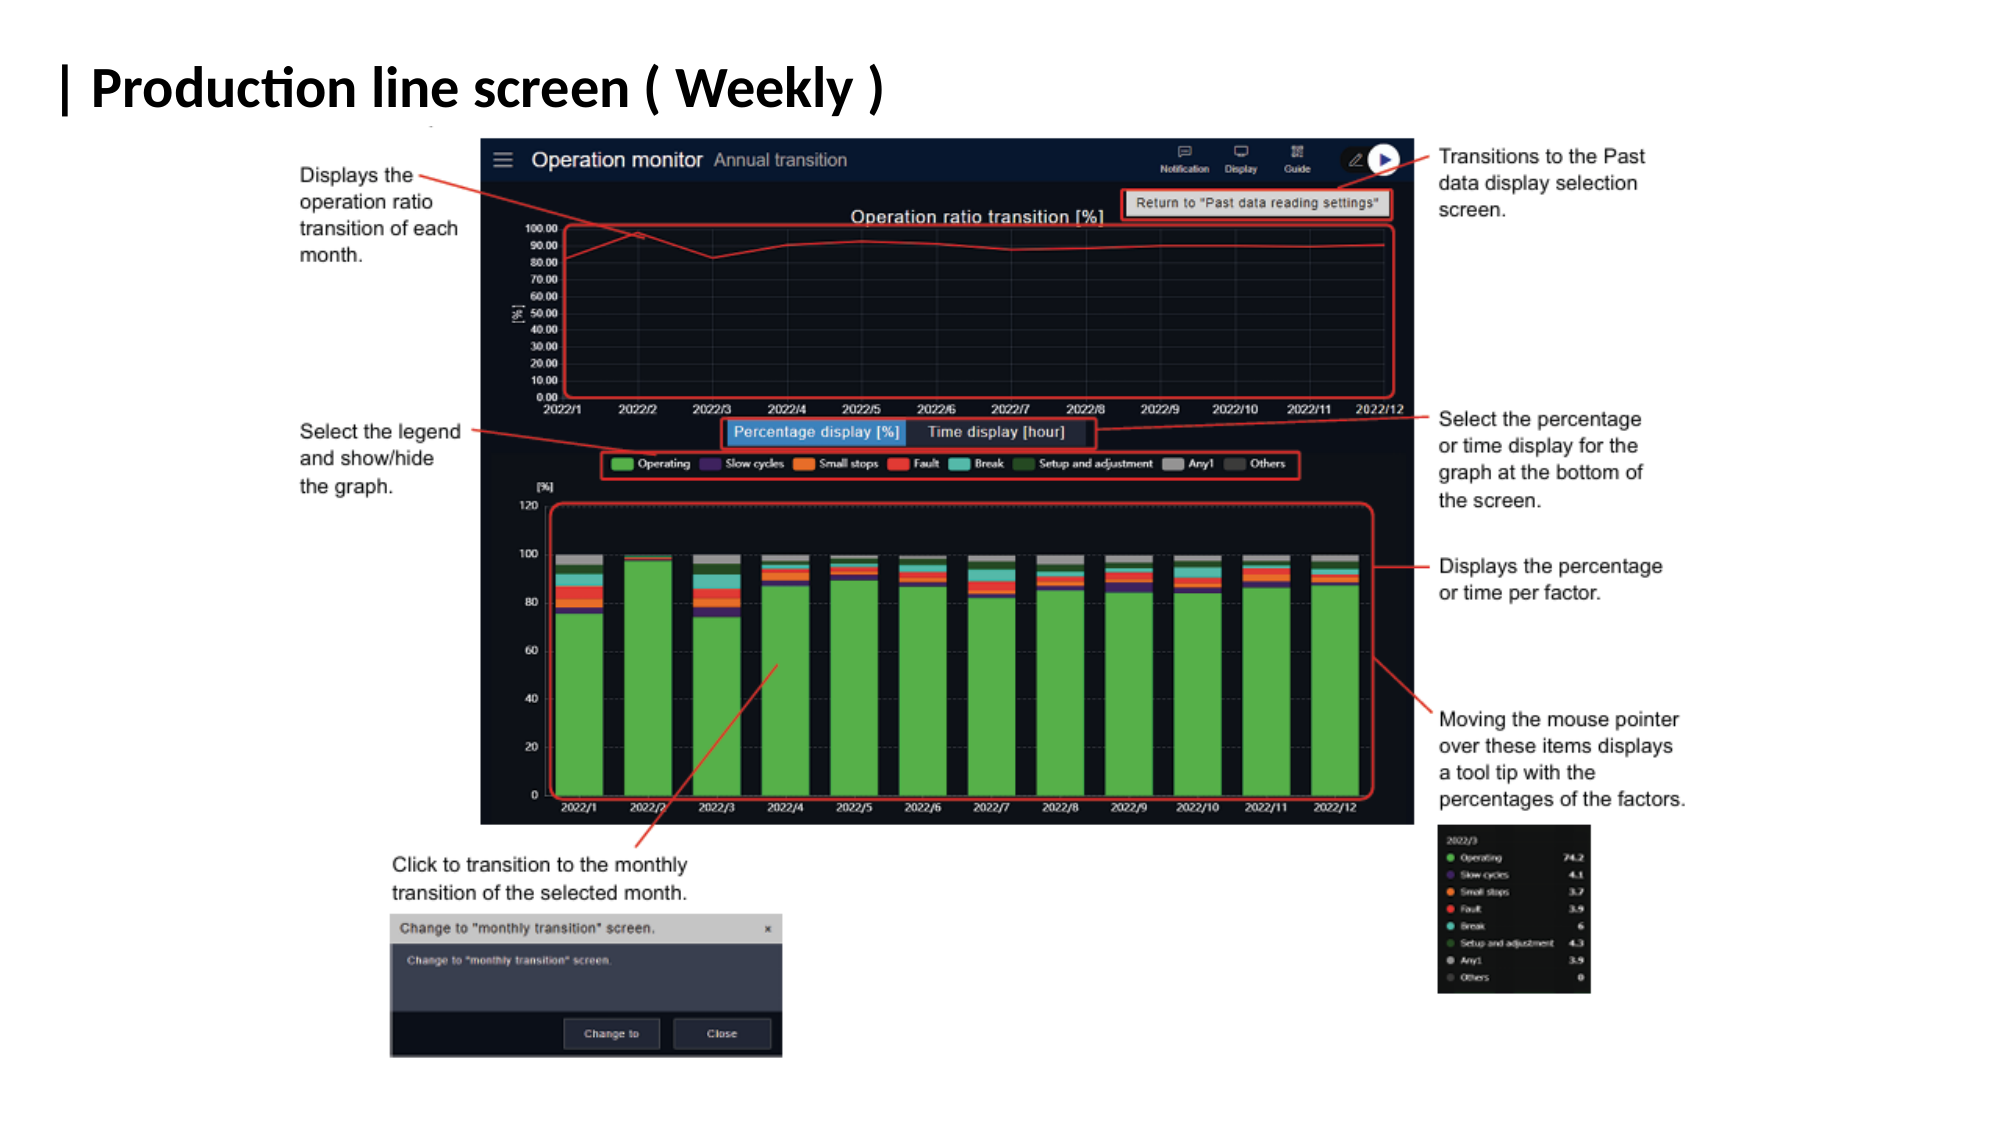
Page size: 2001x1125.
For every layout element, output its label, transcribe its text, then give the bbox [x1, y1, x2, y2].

text_box | Production line screen ( Weekly ) [36, 42, 1153, 127]
picture [290, 126, 1710, 1083]
